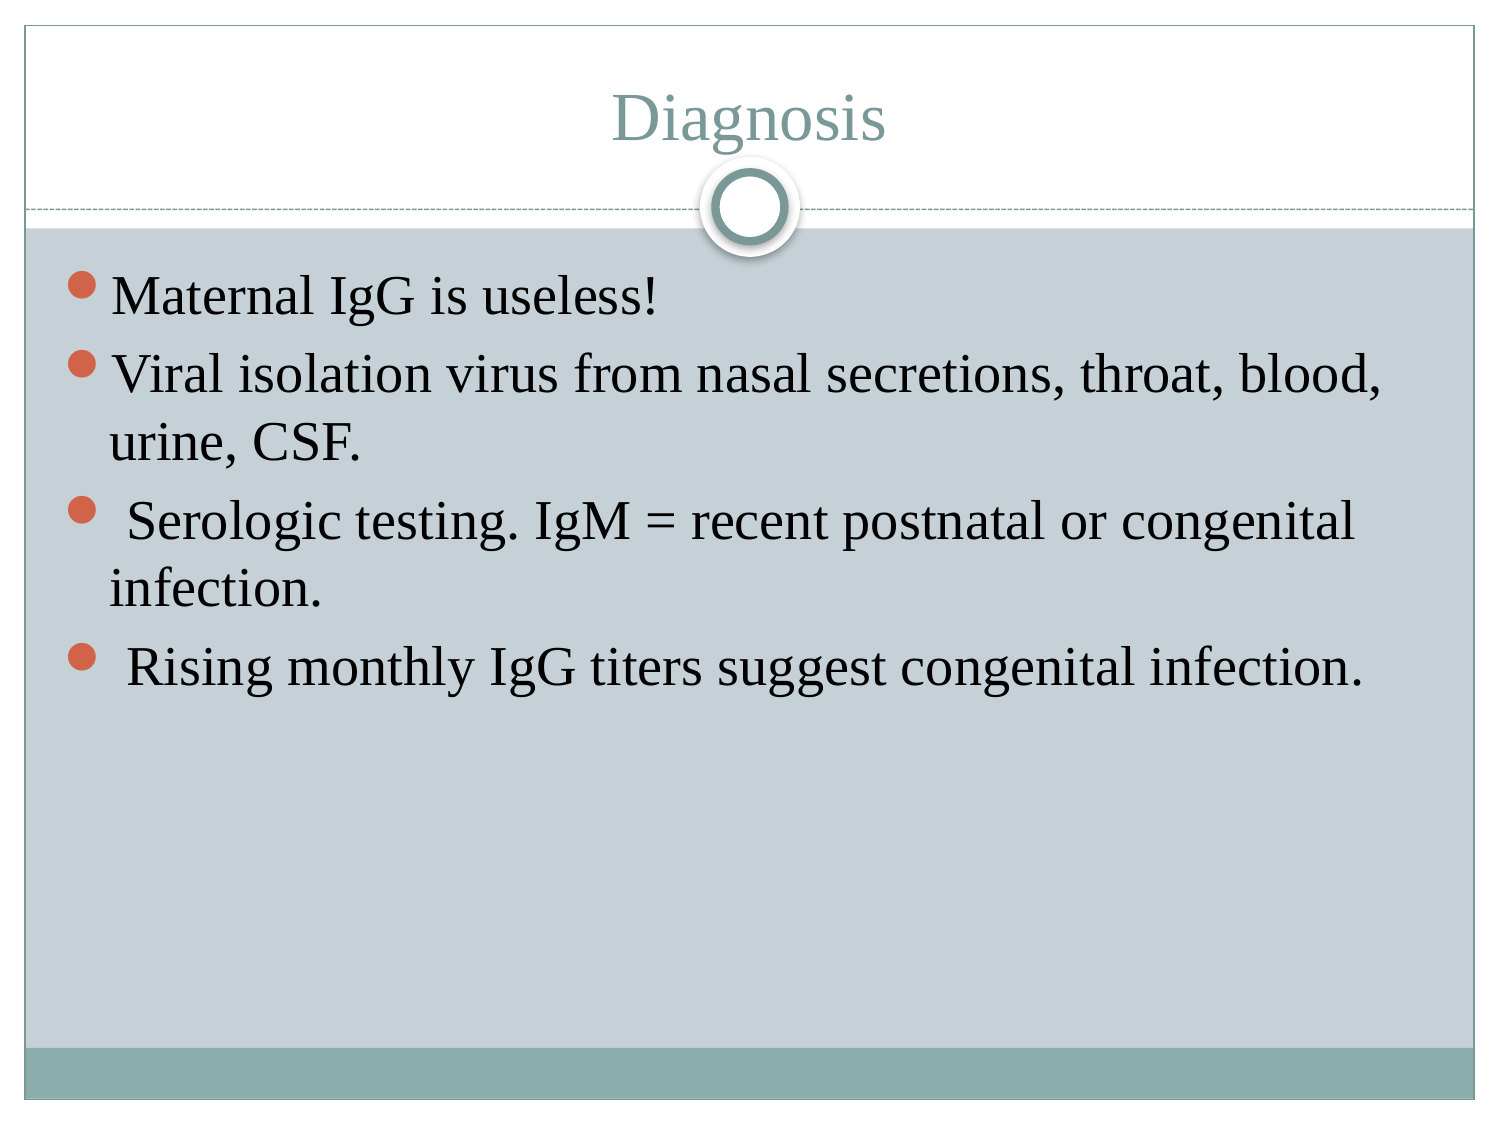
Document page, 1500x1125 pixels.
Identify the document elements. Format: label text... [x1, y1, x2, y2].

list Maternal IgG is useless! Viral isolation virus from nasal secretions, throat, blood, urine, CSF. Serologic testing. IgM = recent postnatal or congenital infection. Rising monthly IgG titers suggest congenital infection. [49, 250, 1445, 1001]
title Diagnosis [49, 37, 1450, 162]
